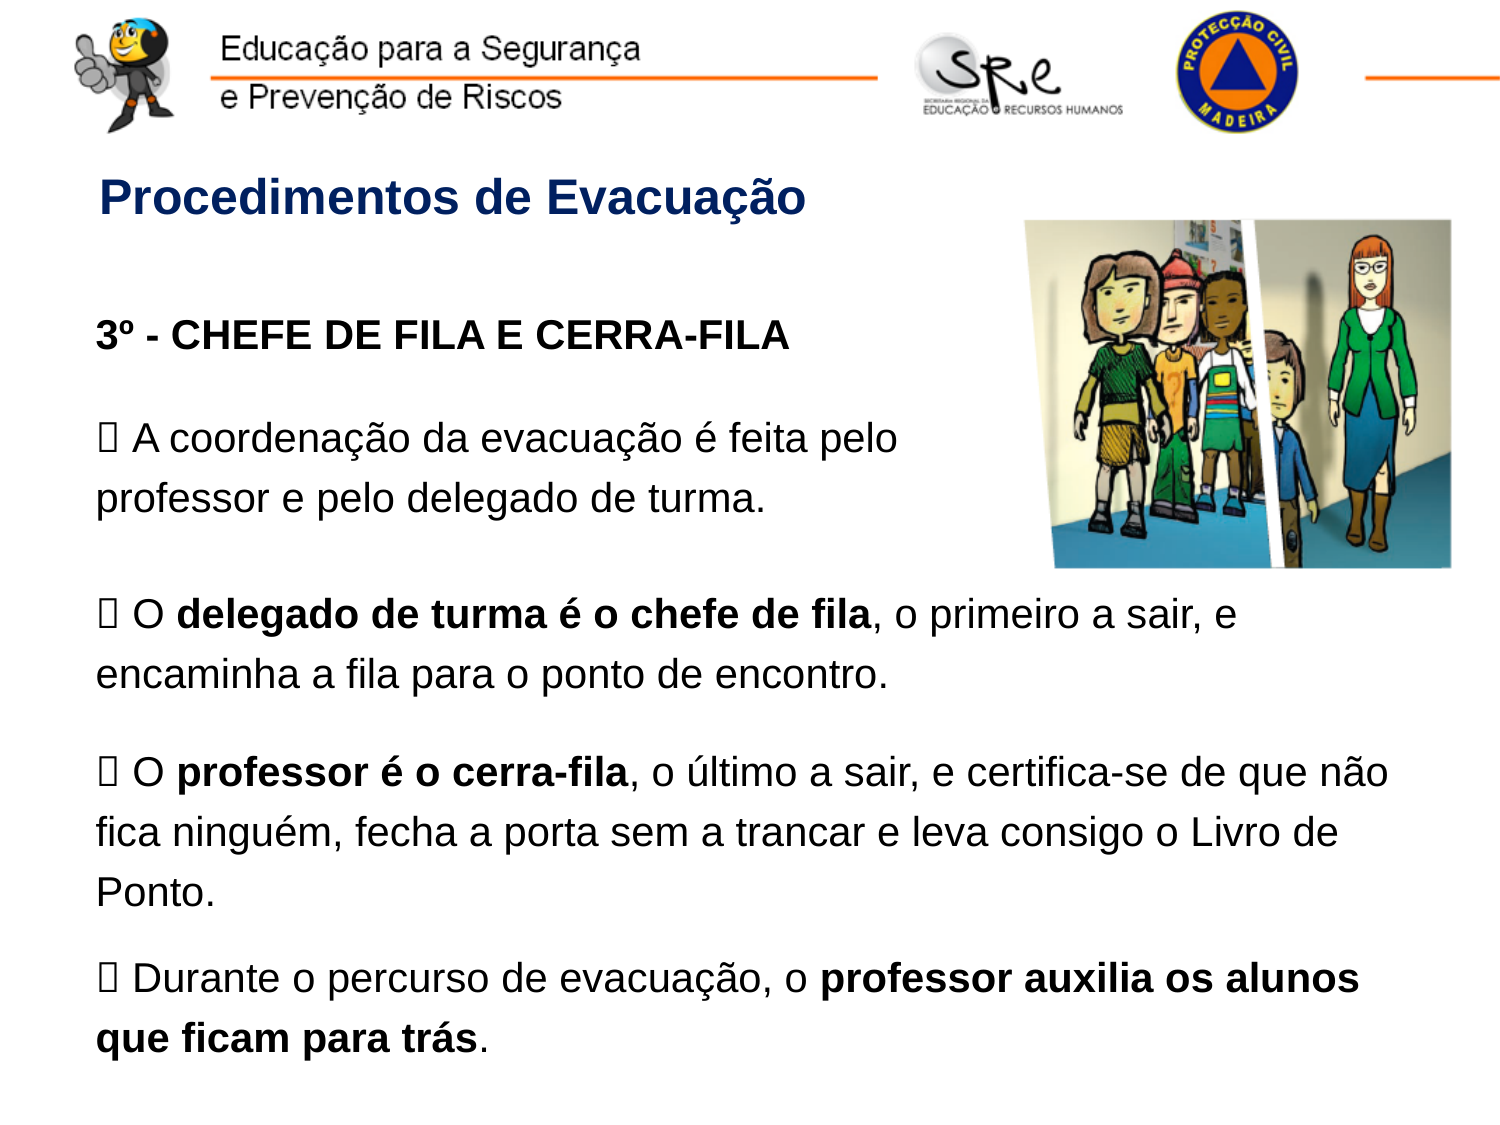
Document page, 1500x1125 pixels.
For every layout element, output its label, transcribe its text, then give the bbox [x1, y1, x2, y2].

text_box 3º - CHEFE DE FILA E CERRA-FILA [80, 290, 1016, 366]
text_box  Durante o percurso de evacuação, o professor auxilia os alunos que ficam para trás. [80, 933, 1453, 1069]
picture [0, 0, 1500, 1125]
text_box  A coordenação da evacuação é feita pelo professor e pelo delegado de turma. [80, 393, 970, 529]
text_box Procedimentos de Evacuação [84, 156, 823, 232]
text_box  O delegado de turma é o chefe de fila, o primeiro a sair, e encaminha a fila para o ponto de encontro. [80, 569, 1428, 705]
text_box  O professor é o cerra-fila, o último a sair, e certifica-se de que não fica ninguém, fecha a porta sem a trancar e leva consigo o Livro de Ponto. [80, 727, 1428, 923]
